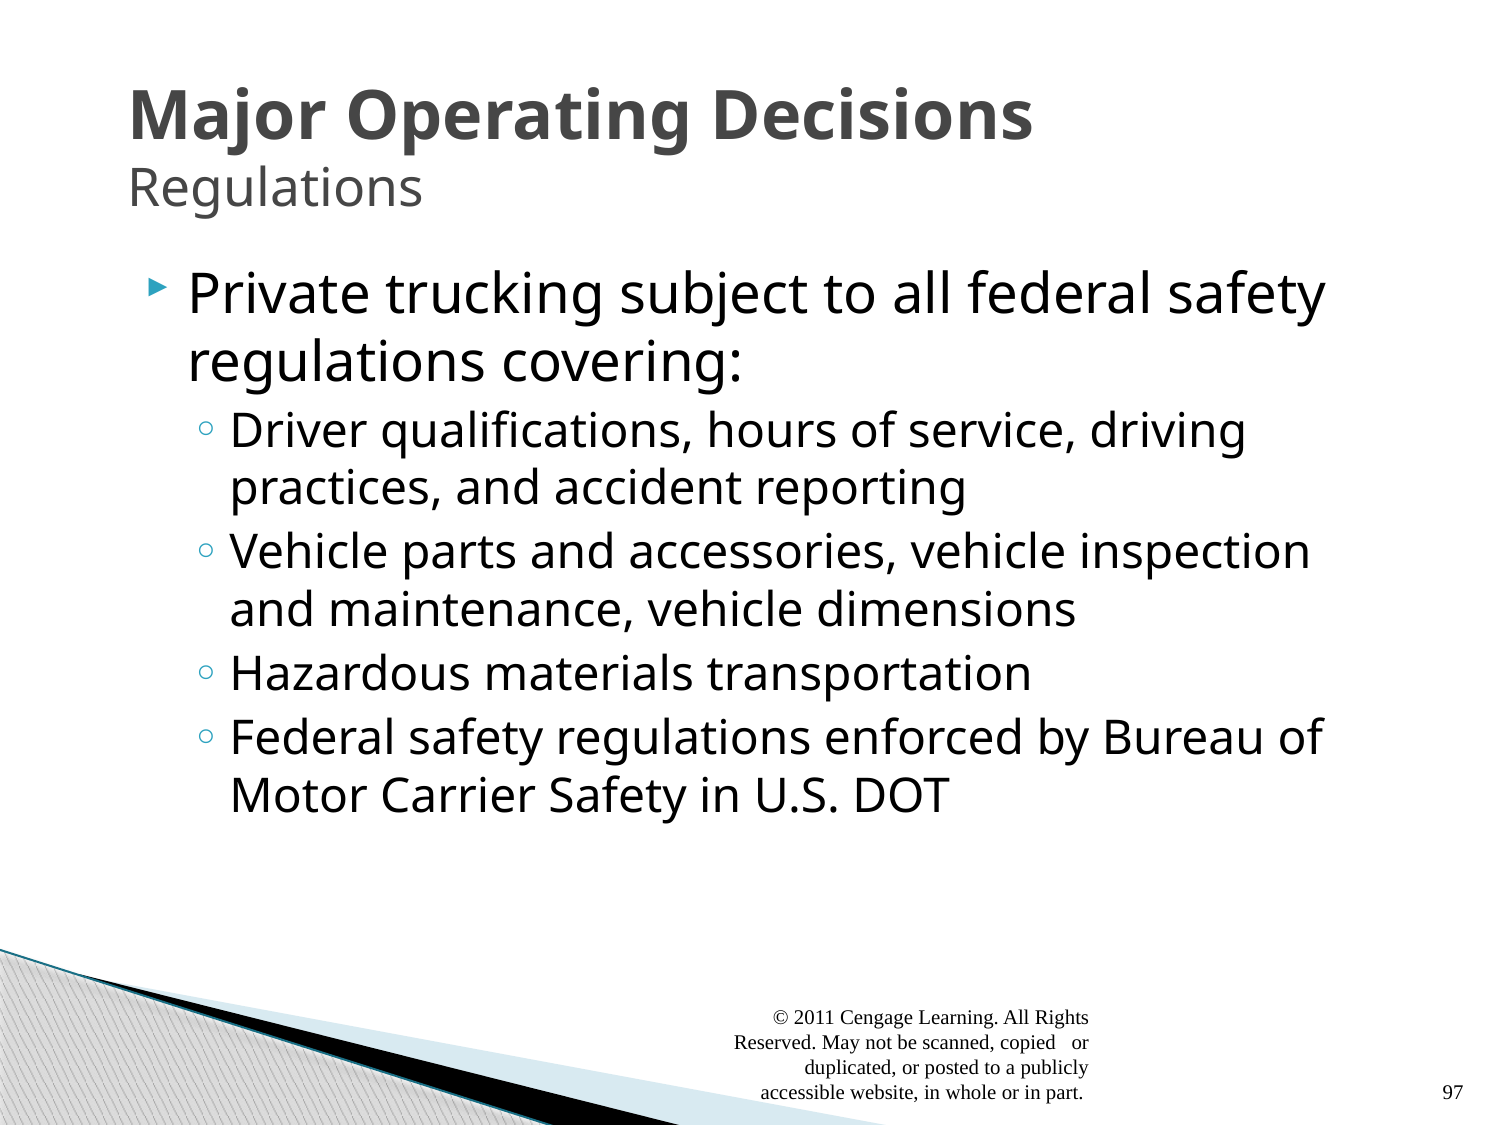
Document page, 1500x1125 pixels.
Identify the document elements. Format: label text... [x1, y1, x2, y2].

footer © 2011 Cengage Learning. All Rights Reserved. May not be scanned, copied or duplicated, or posted to a publicly accessible website, in whole or in part. [718, 1051, 1105, 1112]
list Private trucking subject to all federal safety regulations covering: Driver qualifications, hours of service, driving practices, and accident reporting Vehicle parts and accessories, vehicle inspection and maintenance, vehicle dimensions Hazardous materials transportation Federal safety regulations enforced by Bureau of Motor Carrier Safety in U.S. DOT [112, 249, 1413, 1001]
slide_number 97 [1418, 1051, 1479, 1112]
title Major Operating Decisions Regulations [112, 62, 1388, 225]
